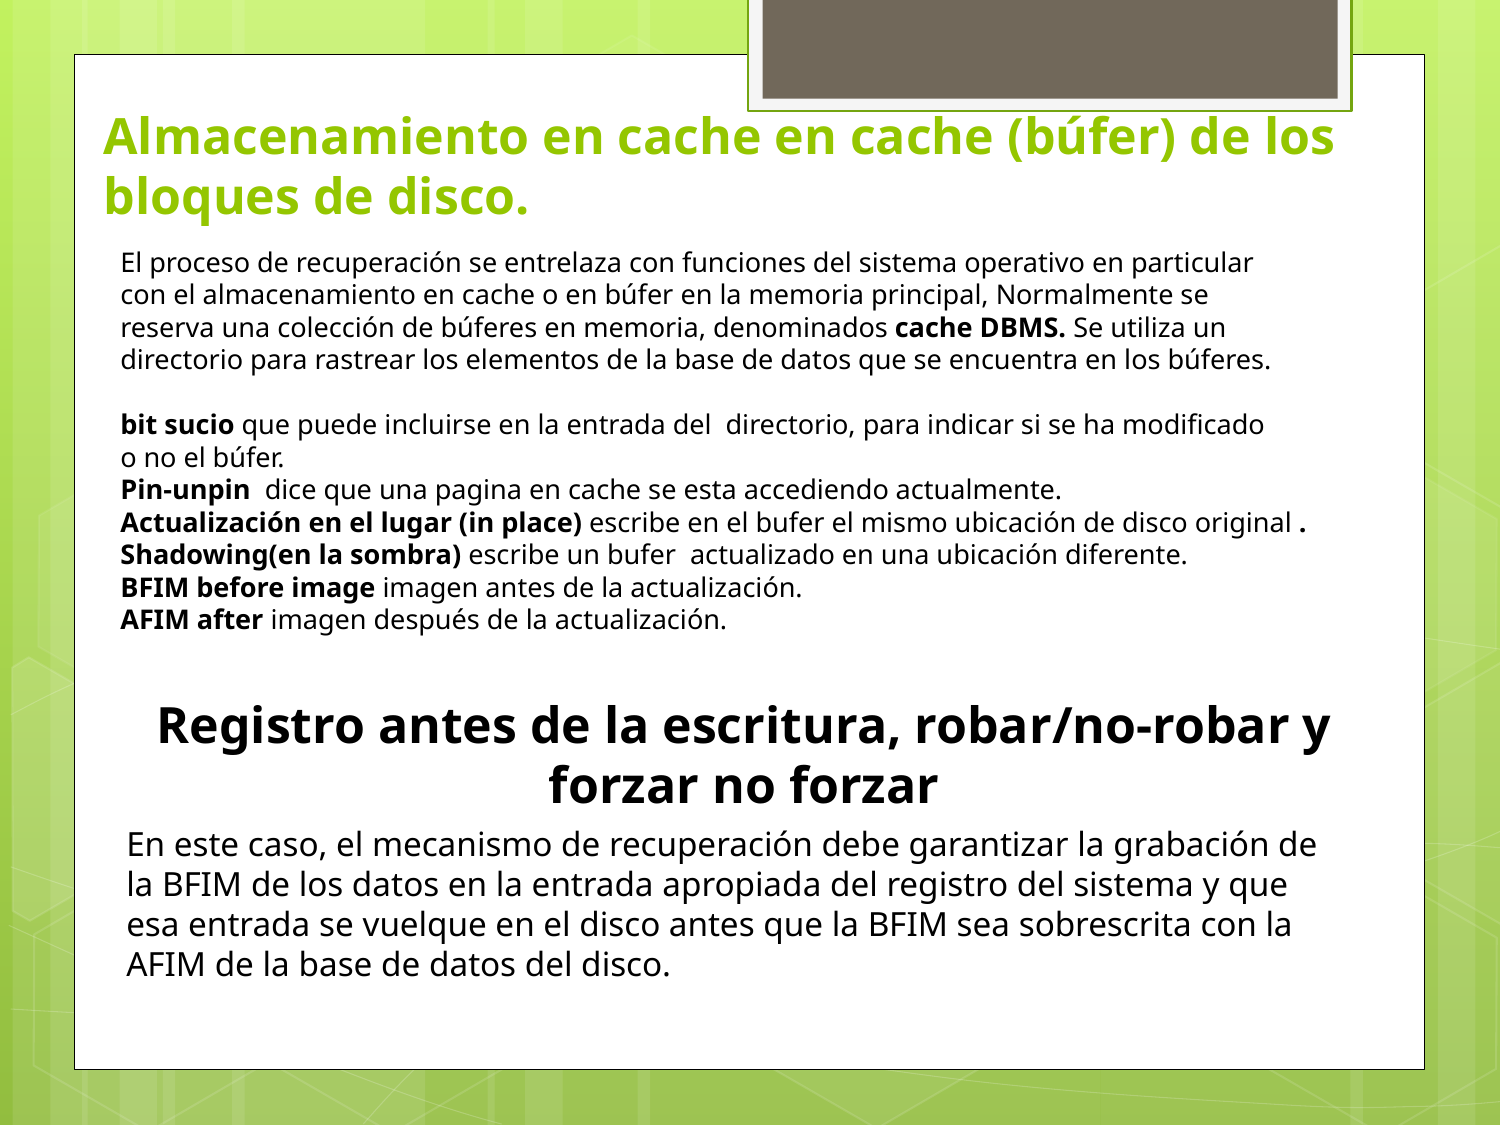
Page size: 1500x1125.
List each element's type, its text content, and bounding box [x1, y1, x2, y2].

text_box En este caso, el mecanismo de recuperación debe garantizar la grabación de la BFIM de los datos en la entrada apropiada del registro del sistema y que esa entrada se vuelque en el disco antes que la BFIM sea sobrescrita con la AFIM de la base de datos del disco. [111, 815, 1352, 991]
text_box Registro antes de la escritura, robar/no-robar y forzar no forzar [124, 685, 1365, 821]
title Almacenamiento en cache en cache (búfer) de los bloques de disco. [88, 139, 1436, 232]
text_box El proceso de recuperación se entrelaza con funciones del sistema operativo en particular con el almacenamiento en cache o en búfer en la memoria principal, Normalmente se reserva una colección de búferes en memoria, denominados cache DBMS. Se utiliza un directorio para rastrear los elementos de la base de datos que se encuentra en los búferes. bit sucio que puede incluirse en la entrada del directorio, para indicar si se ha modificado o no el búfer. Pin-unpin dice que una pagina en cache se esta accediendo actualmente. Actualización en el lugar (in place) escribe en el bufer el mismo ubicación de disco original . Shadowing(en la sombra) escribe un bufer actualizado en una ubicación diferente. BFIM before image imagen antes de la actualización. AFIM after imagen después de la actualización. [105, 237, 1383, 669]
